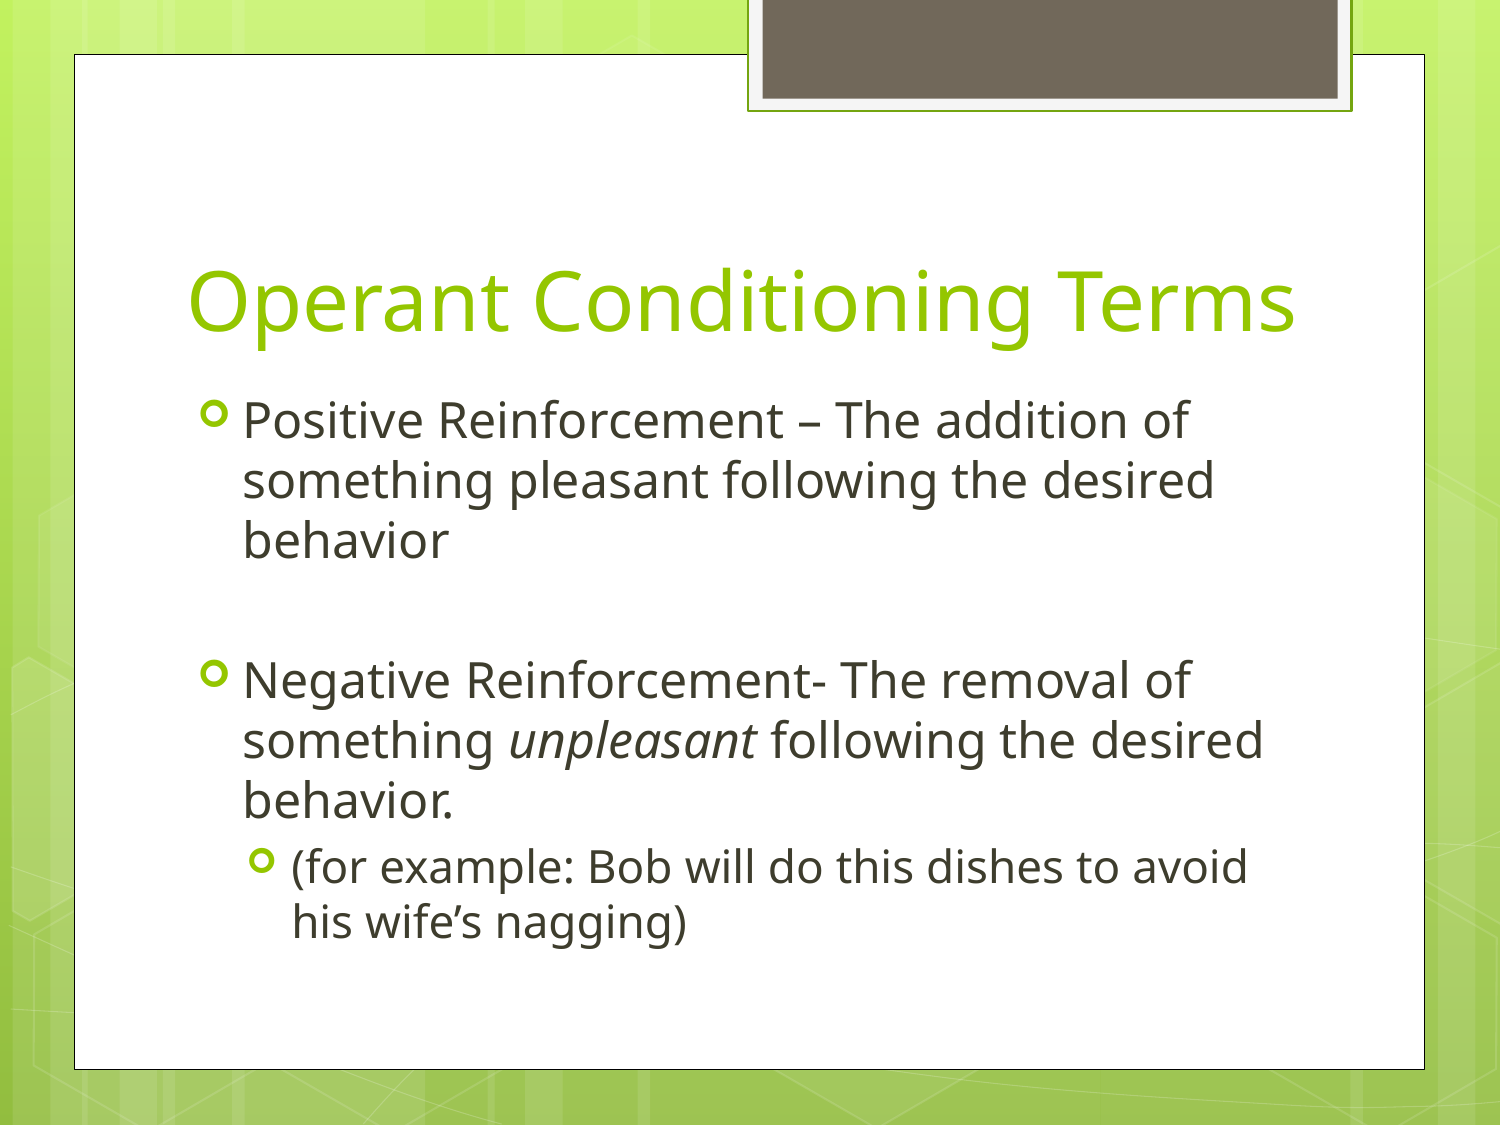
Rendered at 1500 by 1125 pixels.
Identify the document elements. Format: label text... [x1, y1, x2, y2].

title Operant Conditioning Terms [171, 168, 1324, 357]
list Positive Reinforcement – The addition of something pleasant following the desired behavior Negative Reinforcement- The removal of something unpleasant following the desired behavior. (for example: Bob will do this dishes to avoid his wife’s nagging) [171, 381, 1283, 957]
